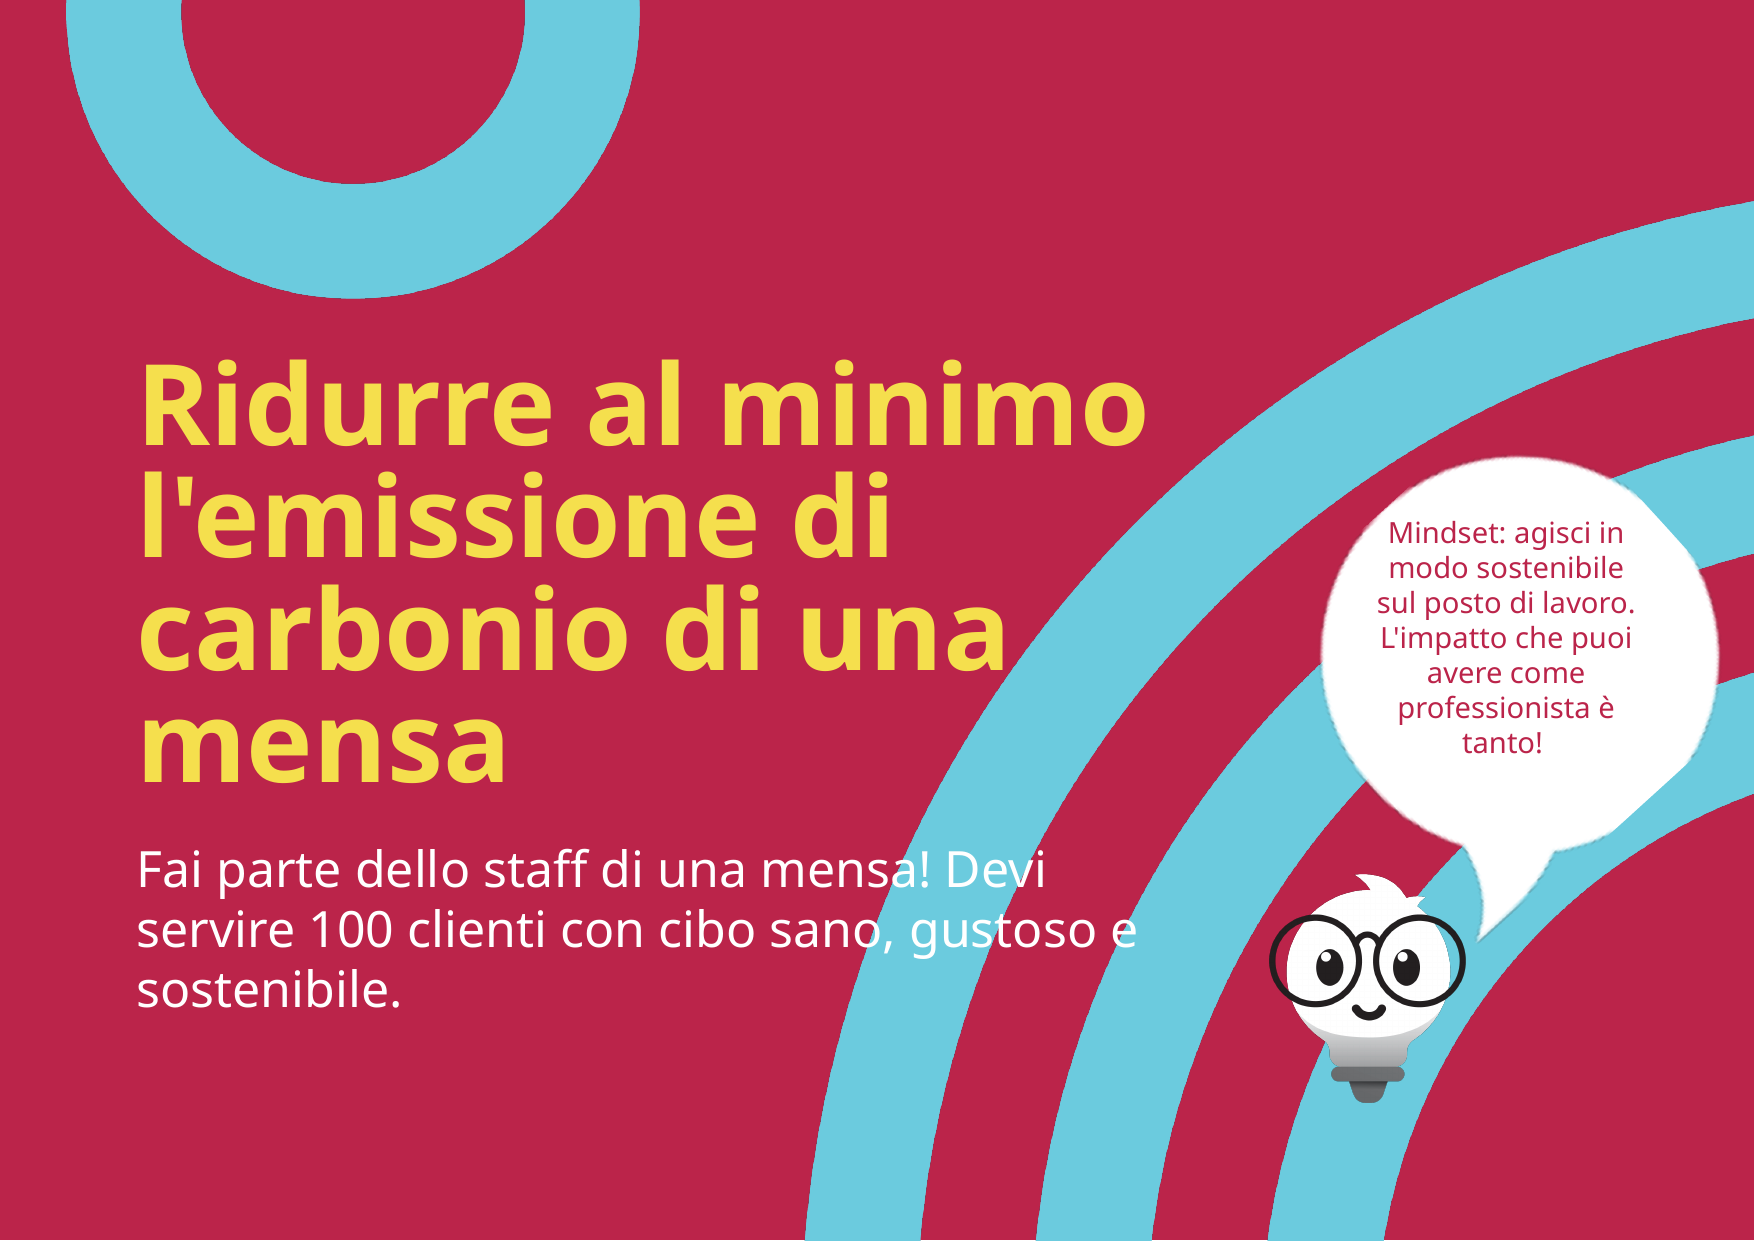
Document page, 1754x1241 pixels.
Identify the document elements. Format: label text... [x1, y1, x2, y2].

picture [66, 0, 640, 299]
text_box Fai parte dello staff di una mensa! Devi servire 100 clienti con cibo sano, gustoso e sostenibile. [121, 829, 801, 1025]
picture [801, 184, 1754, 1241]
text_box Ridurre al minimo l'emissione di carbonio di una mensa [121, 348, 801, 813]
